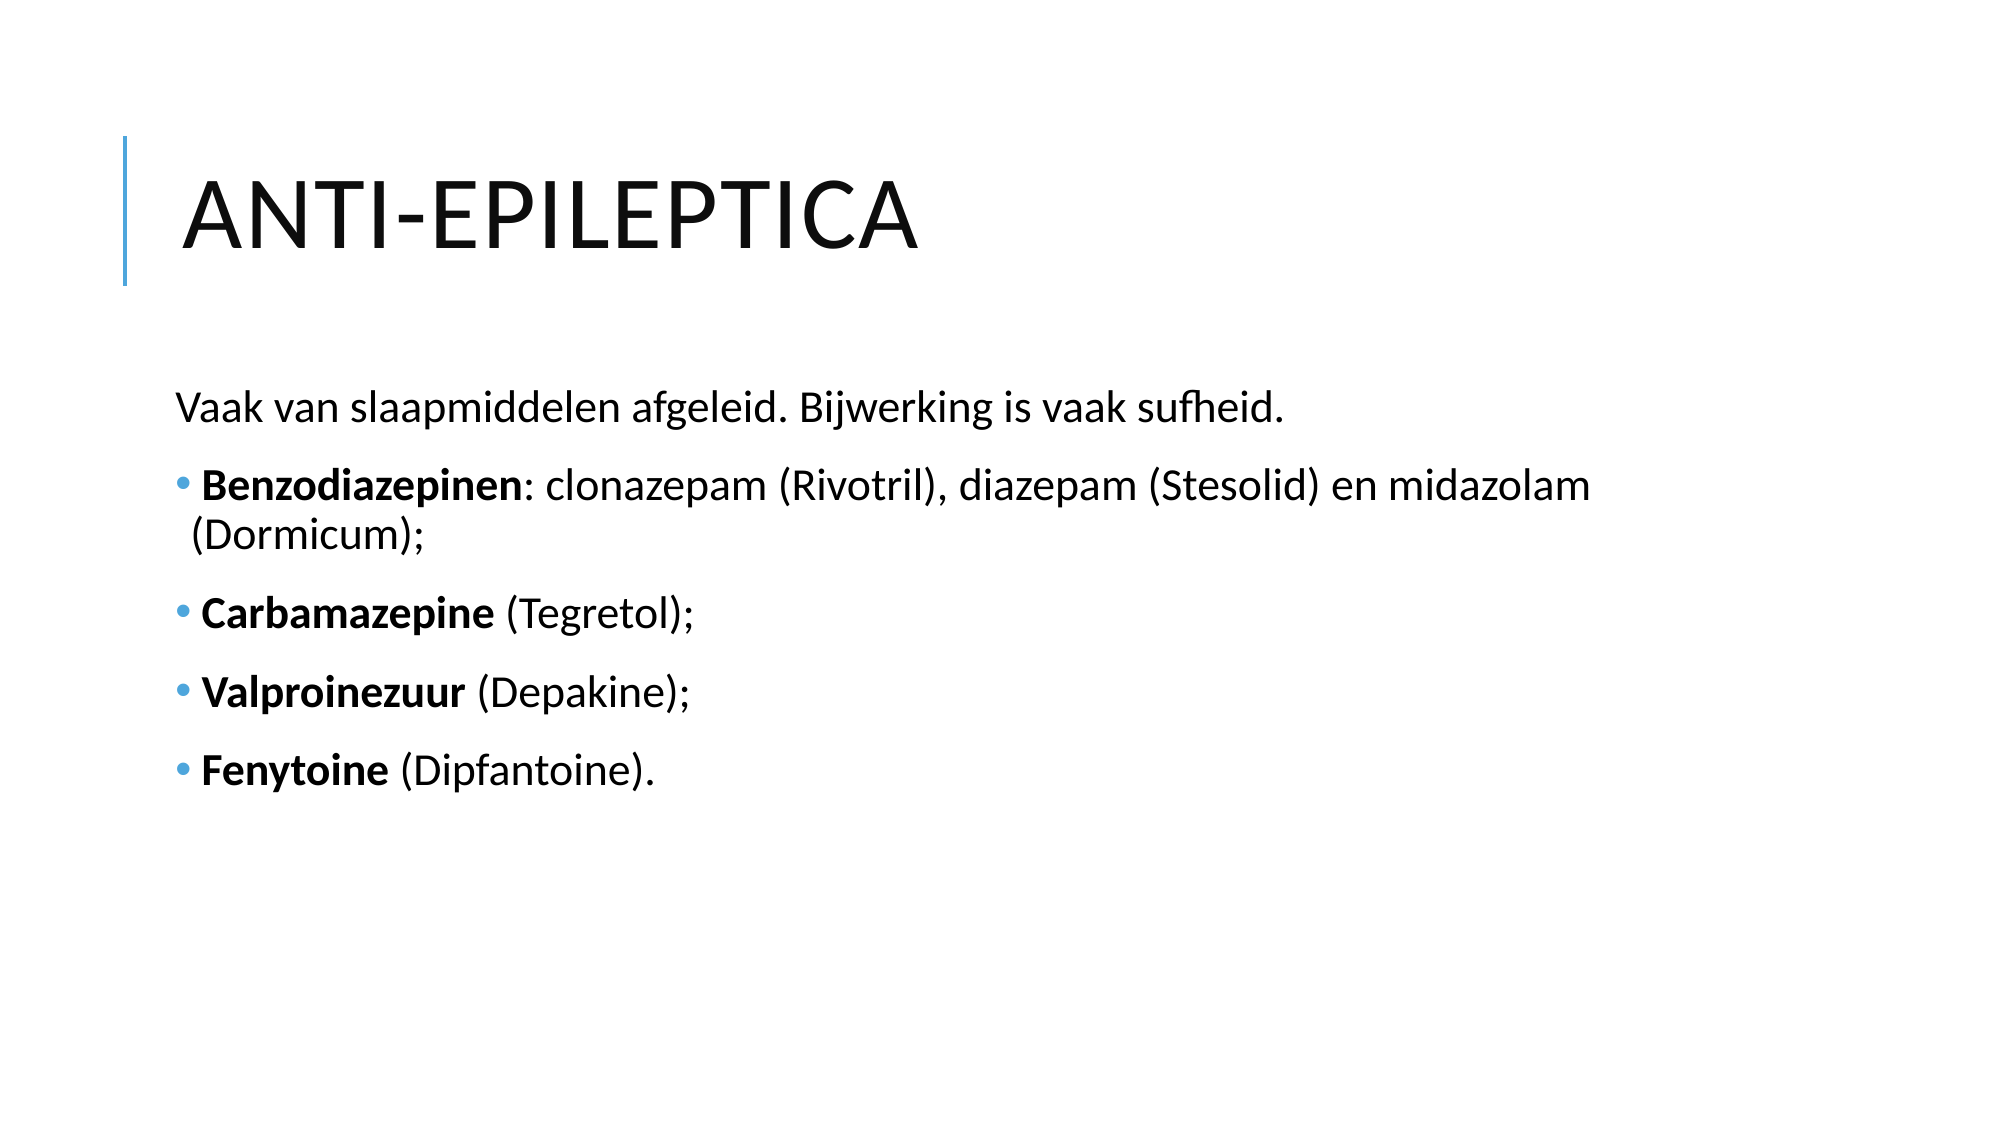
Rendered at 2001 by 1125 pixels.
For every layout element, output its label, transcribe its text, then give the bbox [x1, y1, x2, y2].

list Vaak van slaapmiddelen afgeleid. Bijwerking is vaak sufheid. Benzodiazepinen: clonazepam (Rivotril), diazepam (Stesolid) en midazolam (Dormicum); Carbamazepine (Tegretol); Valproinezuur (Depakine); Fenytoine (Dipfantoine). [168, 375, 1763, 1035]
title Anti-epileptica [168, 96, 1763, 342]
